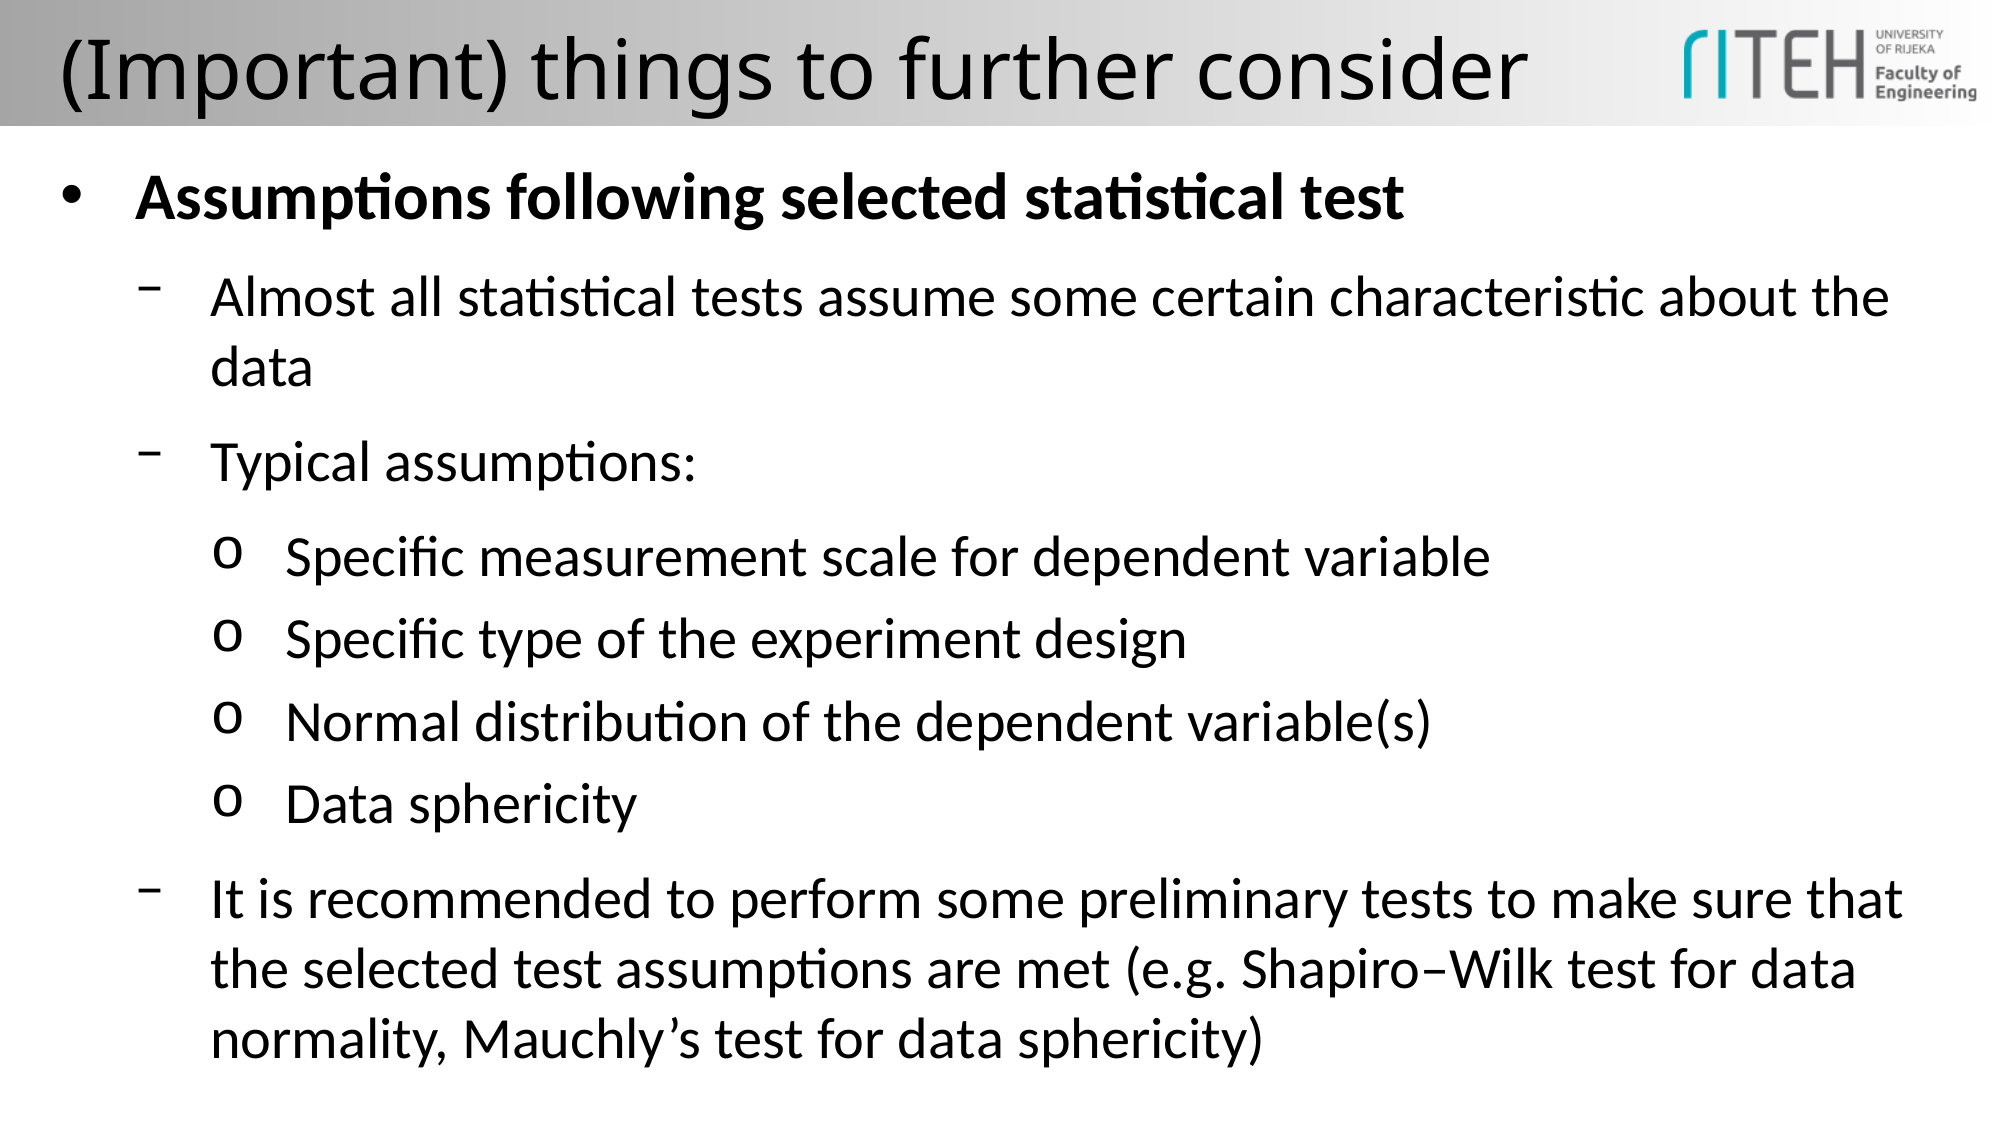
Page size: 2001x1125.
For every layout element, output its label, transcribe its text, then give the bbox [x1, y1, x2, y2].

text_box Assumptions following selected statistical test Almost all statistical tests assume some certain characteristic about the data Typical assumptions: Specific measurement scale for dependent variable Specific type of the experiment design Normal distribution of the dependent variable(s) Data sphericity It is recommended to perform some preliminary tests to make sure that the selected test assumptions are met (e.g. Shapiro–Wilk test for data normality, Mauchly’s test for data sphericity) [45, 145, 1956, 1125]
title (Important) things to further consider [45, 20, 1601, 126]
text_box [0, 0, 2000, 127]
picture [1683, 20, 1977, 107]
